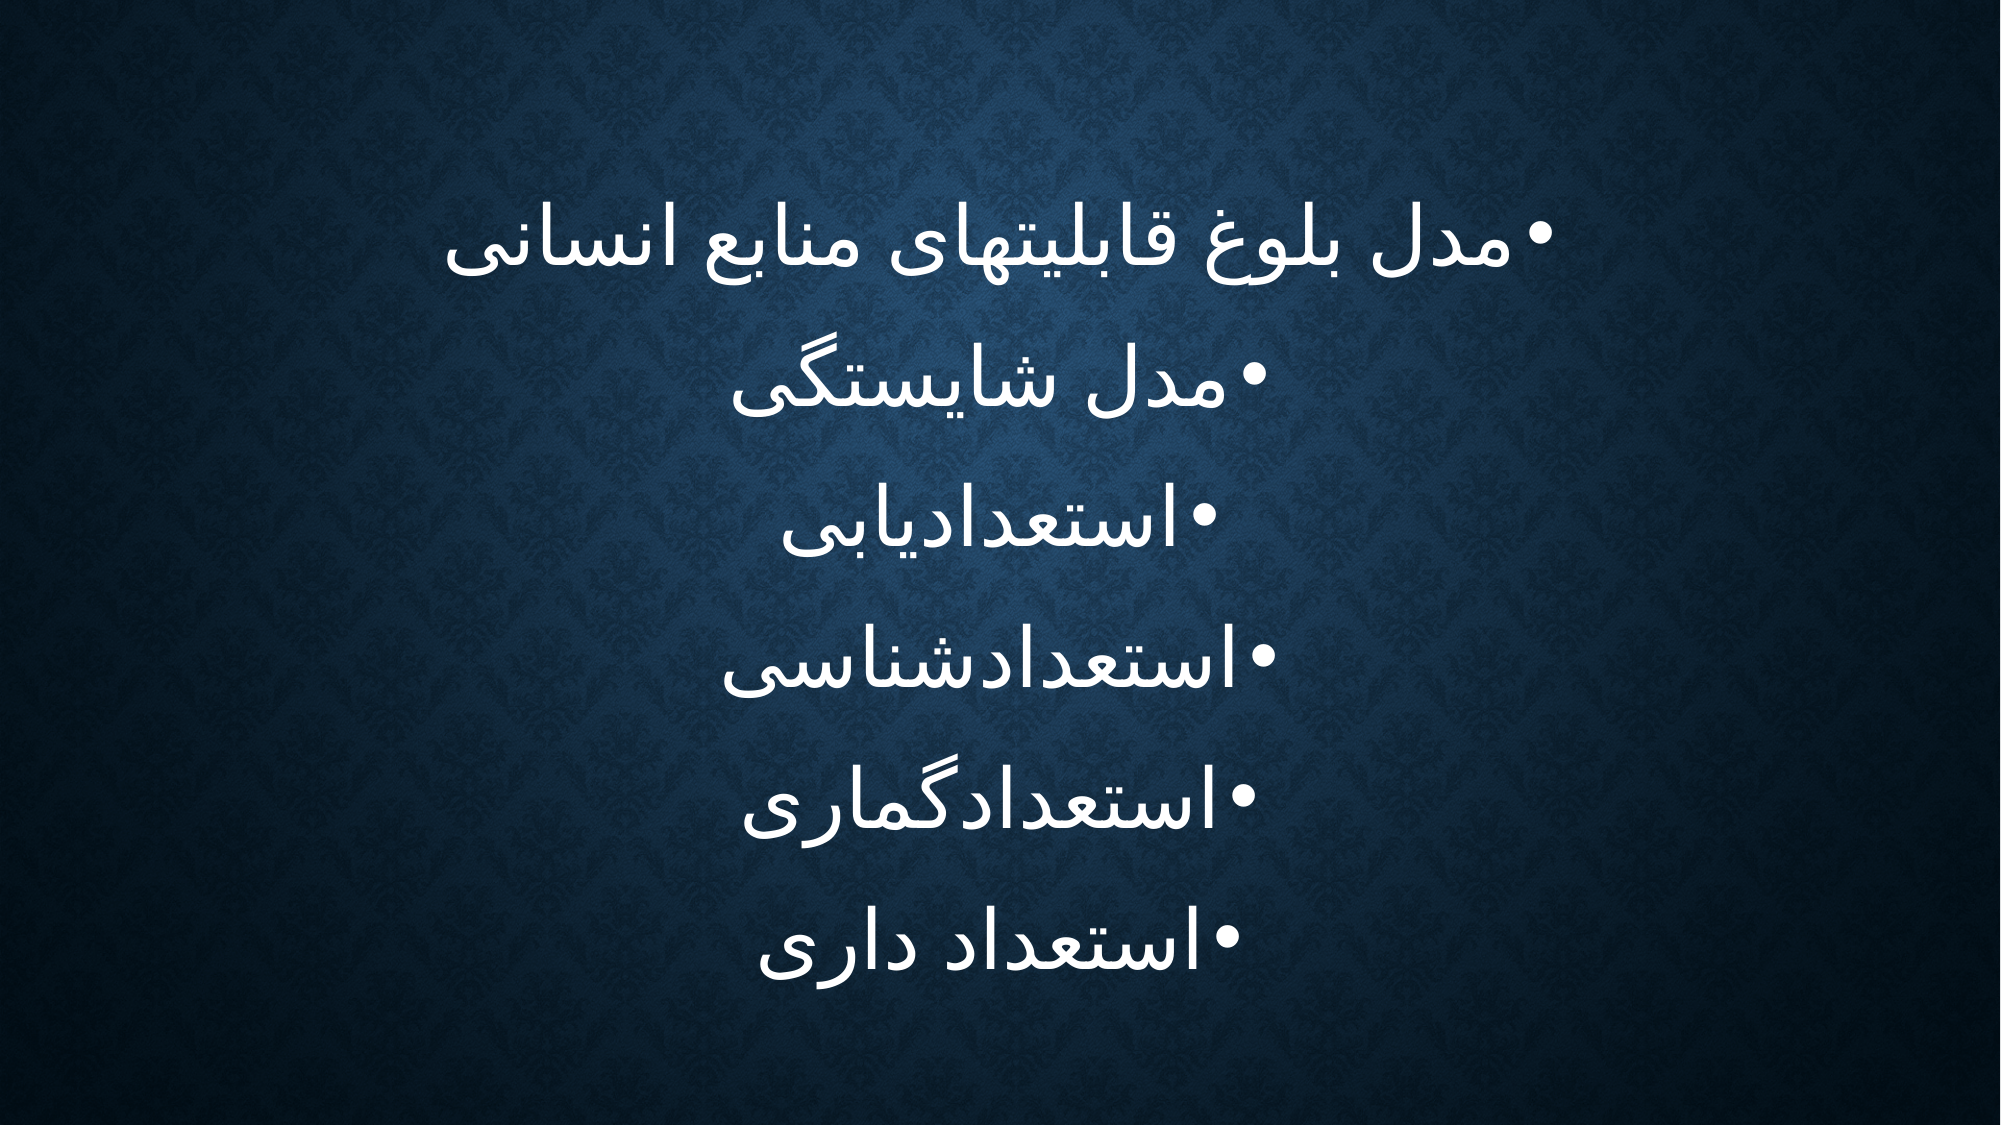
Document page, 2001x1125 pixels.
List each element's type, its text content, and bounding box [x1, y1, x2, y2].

list مدل بلوغ قابلیتهای منابع انسانی مدل شایستگی استعدادیابی استعدادشناسی استعدادگماری استعداد داری [149, 154, 1849, 950]
